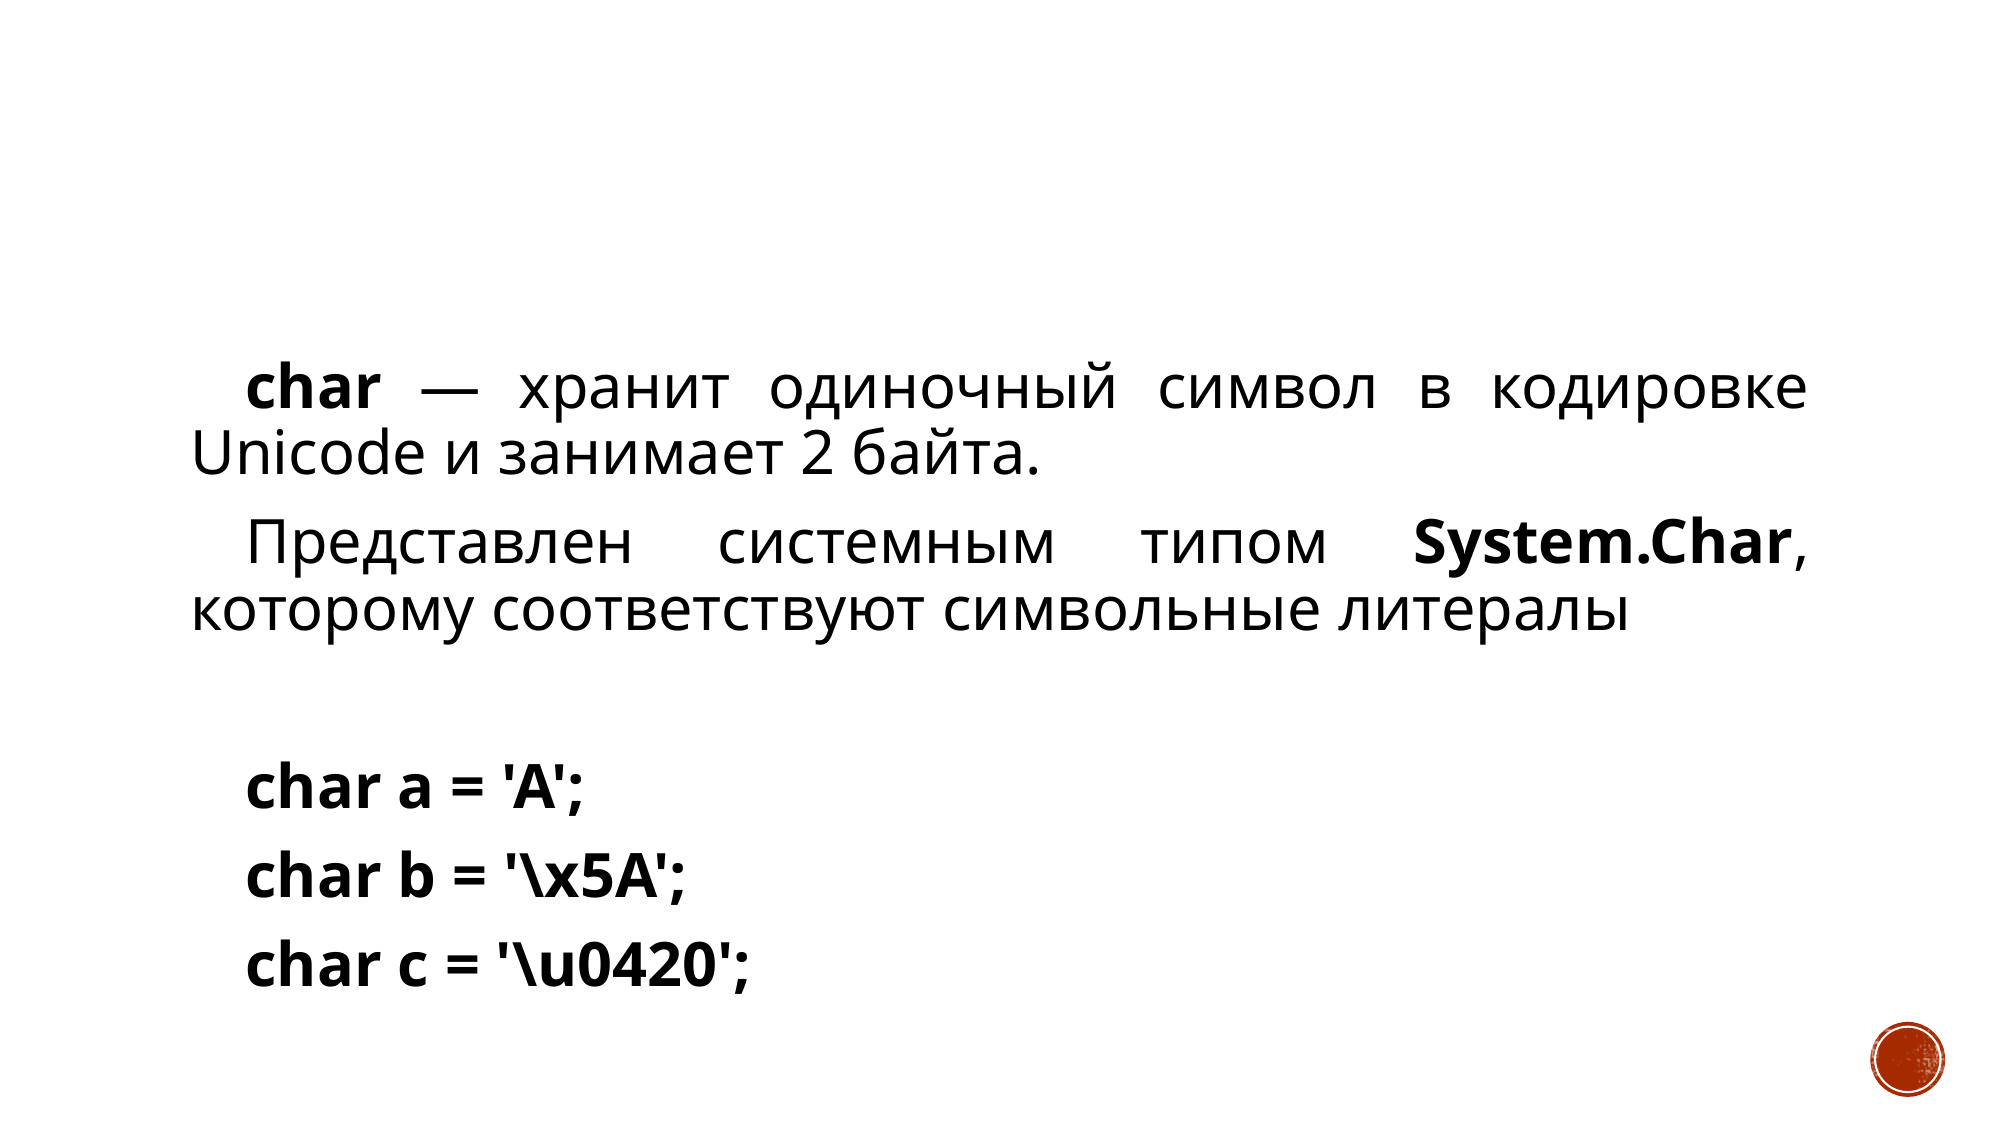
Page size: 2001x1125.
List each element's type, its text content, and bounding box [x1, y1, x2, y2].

list сhar — хранит одиночный символ в кодировке Unicode и занимает 2 байта. Представлен системным типом System.Char, которому соответствуют символьные литералы char a = 'A'; char b = '\x5A'; char c = '\u0420'; [175, 348, 1826, 1013]
